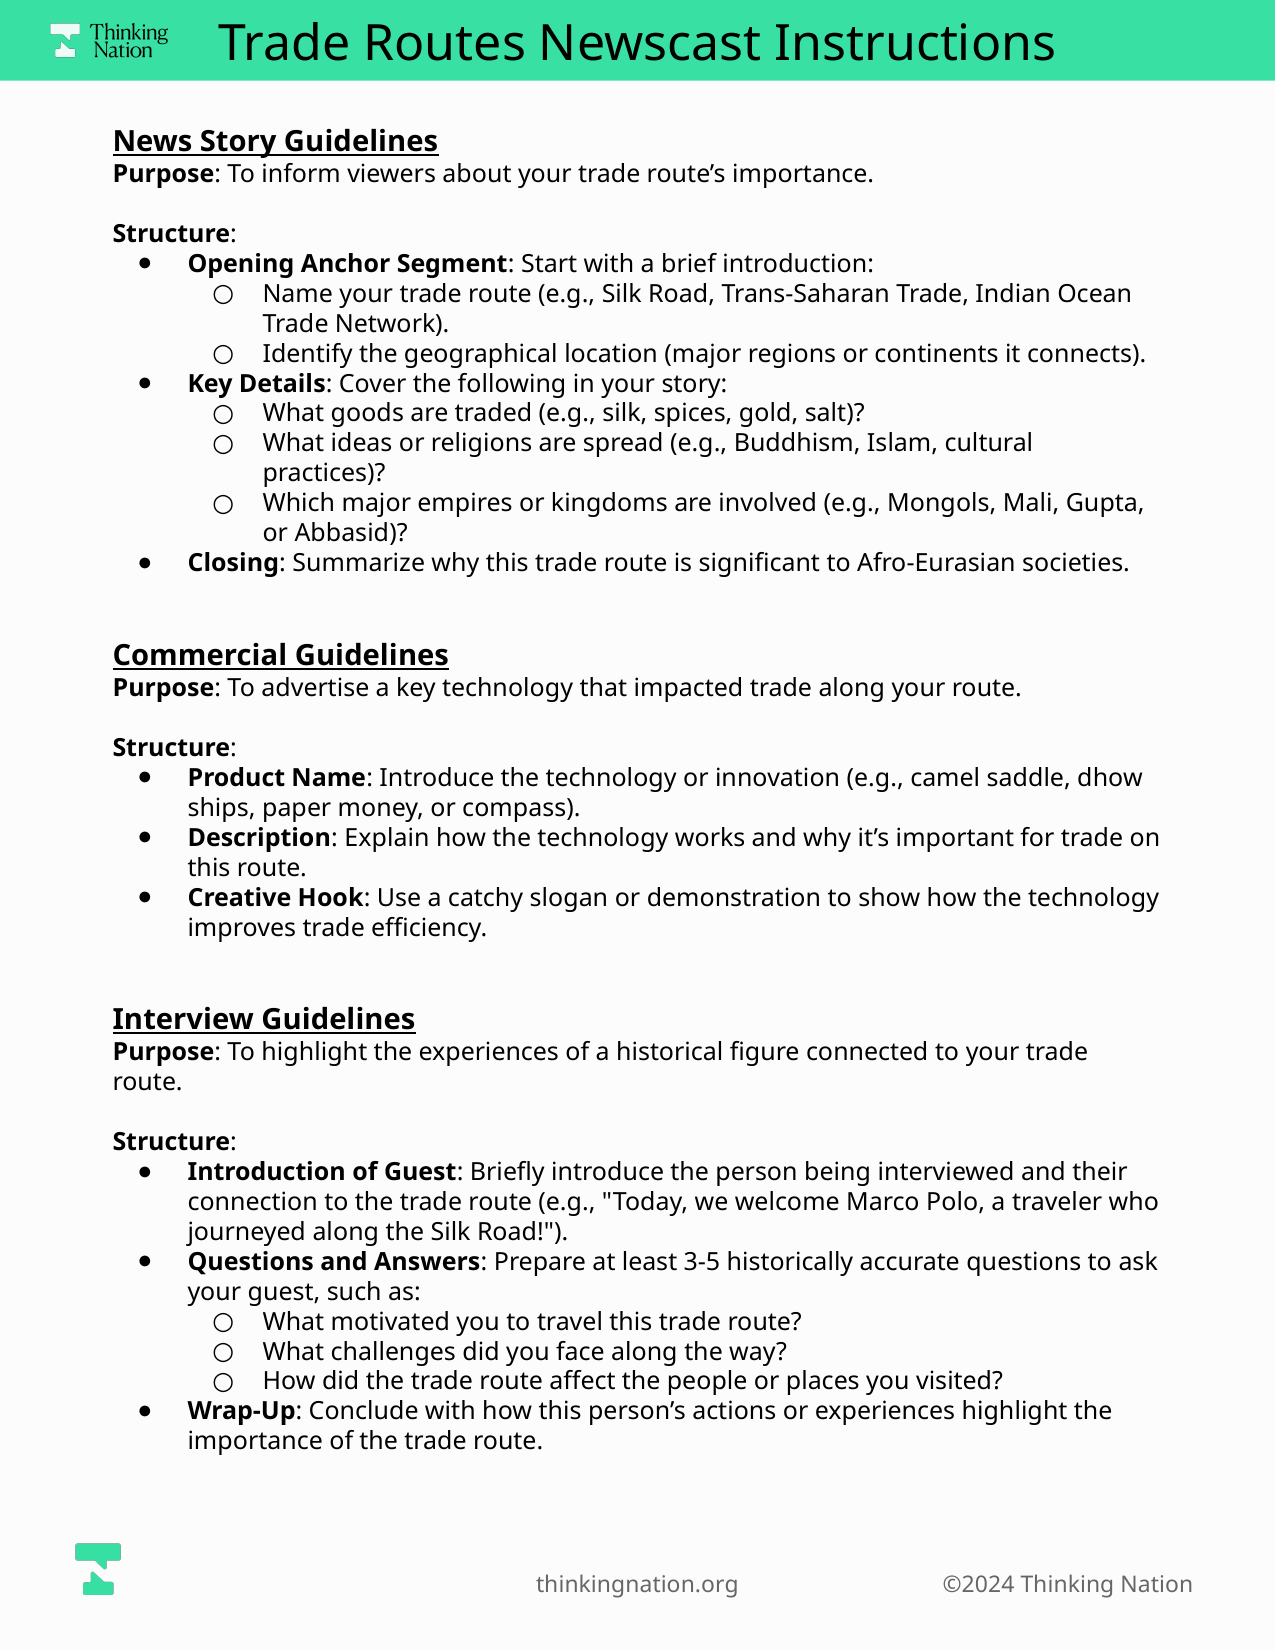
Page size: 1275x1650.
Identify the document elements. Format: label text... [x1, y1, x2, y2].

text_box News Story Guidelines Purpose: To inform viewers about your trade route’s importance. Structure: Opening Anchor Segment: Start with a brief introduction: Name your trade route (e.g., Silk Road, Trans-Saharan Trade, Indian Ocean Trade Network). Identify the geographical location (major regions or continents it connects). Key Details: Cover the following in your story: What goods are traded (e.g., silk, spices, gold, salt)? What ideas or religions are spread (e.g., Buddhism, Islam, cultural practices)? Which major empires or kingdoms are involved (e.g., Mongols, Mali, Gupta, or Abbasid)? Closing: Summarize why this trade route is significant to Afro-Eurasian societies. Commercial Guidelines Purpose: To advertise a key technology that impacted trade along your route. Structure: Product Name: Introduce the technology or innovation (e.g., camel saddle, dhow ships, paper money, or compass). Description: Explain how the technology works and why it’s important for trade on this route. Creative Hook: Use a catchy slogan or demonstration to show how the technology improves trade efficiency. Interview Guidelines Purpose: To highlight the experiences of a historical figure connected to your trade route. Structure: Introduction of Guest: Briefly introduce the person being interviewed and their connection to the trade route (e.g., "Today, we welcome Marco Polo, a traveler who journeyed along the Silk Road!"). Questions and Answers: Prepare at least 3-5 historically accurate questions to ask your guest, such as: What motivated you to travel this trade route? What challenges did you face along the way? How did the trade route affect the people or places you visited? Wrap-Up: Conclude with how this person’s actions or experiences highlight the importance of the trade route. [97, 107, 1178, 1470]
text_box Trade Routes Newscast Instructions [0, 0, 1275, 81]
picture [36, 12, 172, 69]
text_box [456, 1534, 1275, 1613]
picture [62, 1533, 134, 1605]
